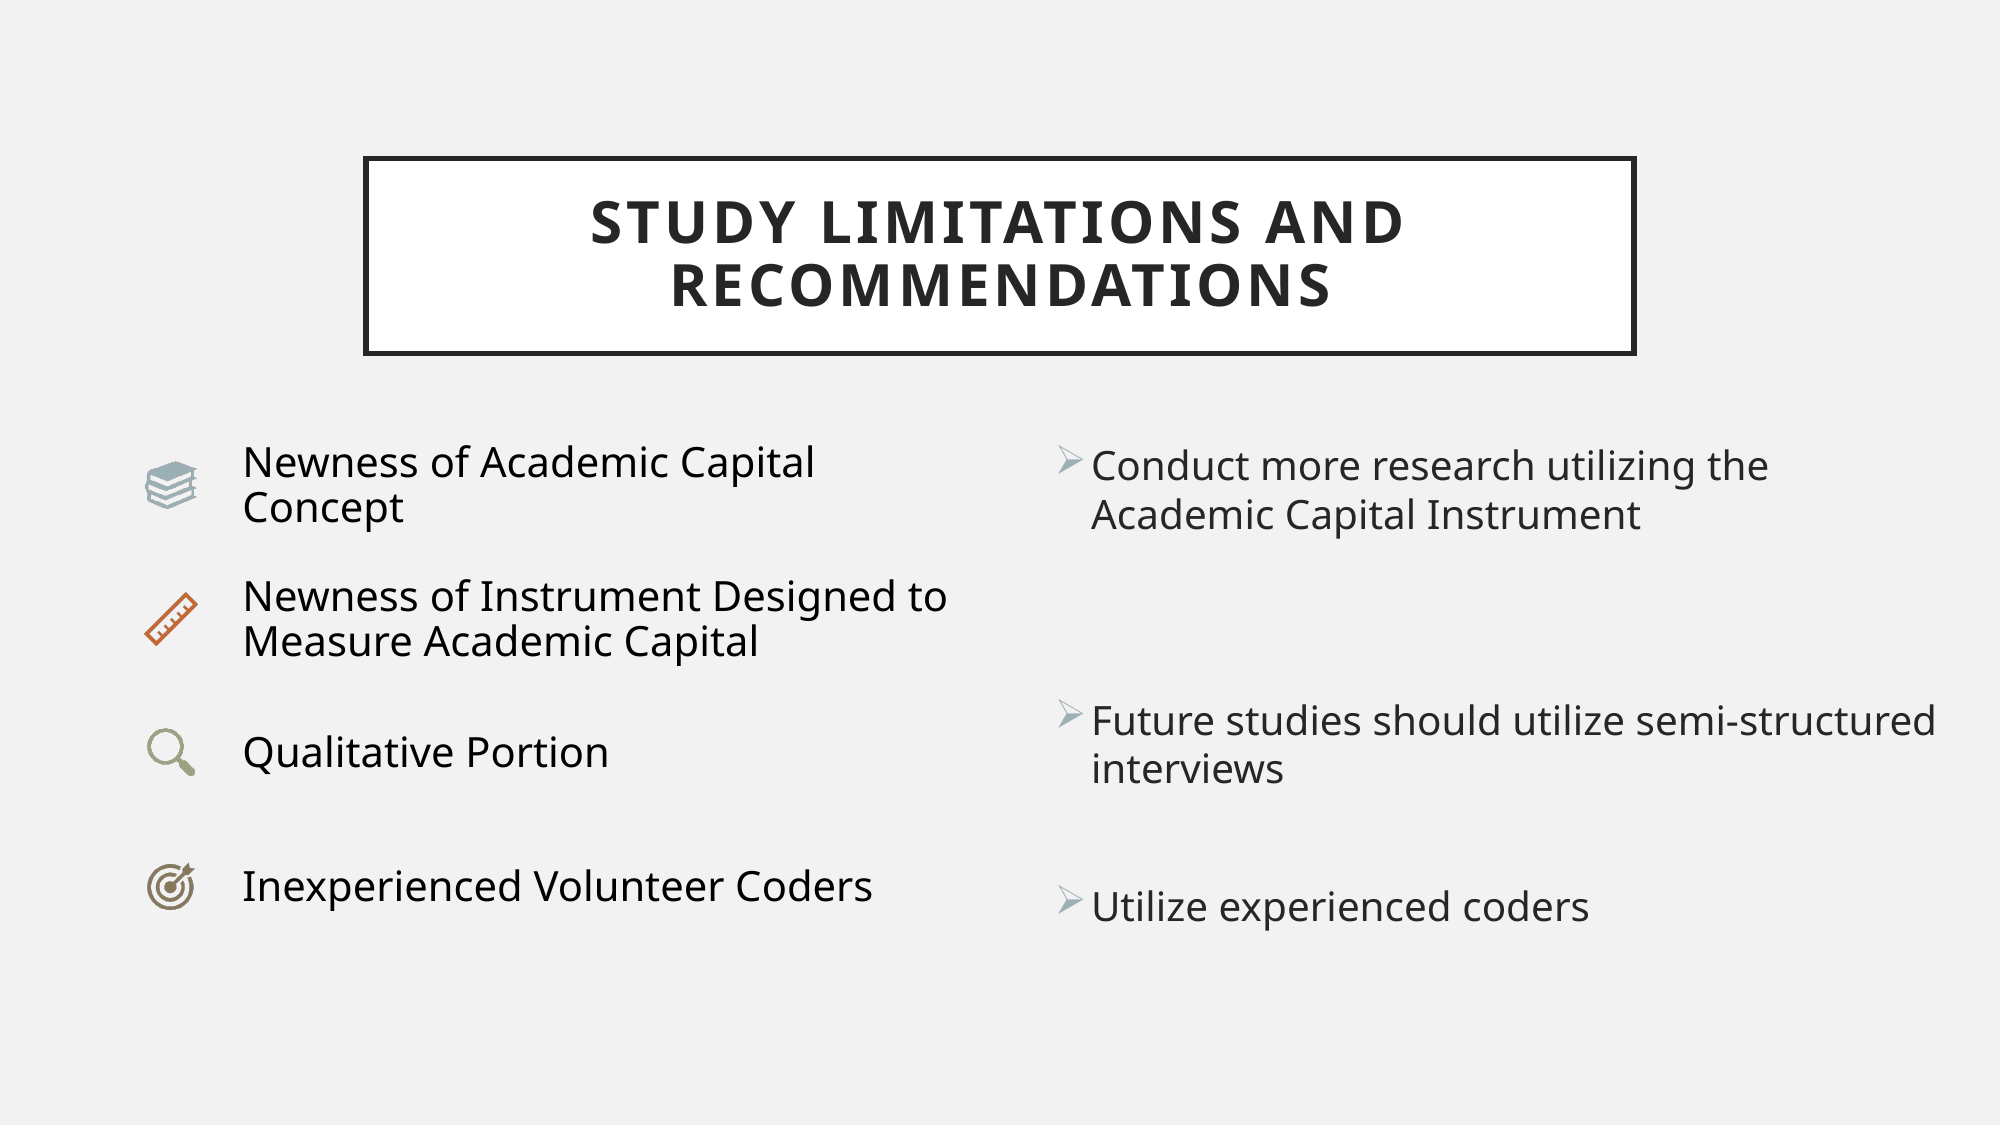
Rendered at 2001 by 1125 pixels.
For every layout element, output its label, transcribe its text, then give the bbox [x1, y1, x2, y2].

title Study limitations and Recommendations [363, 156, 1637, 356]
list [111, 432, 1000, 942]
list Conduct more research utilizing the Academic Capital Instrument Future studies should utilize semi-structured interviews Utilize experienced coders [1039, 432, 1957, 942]
